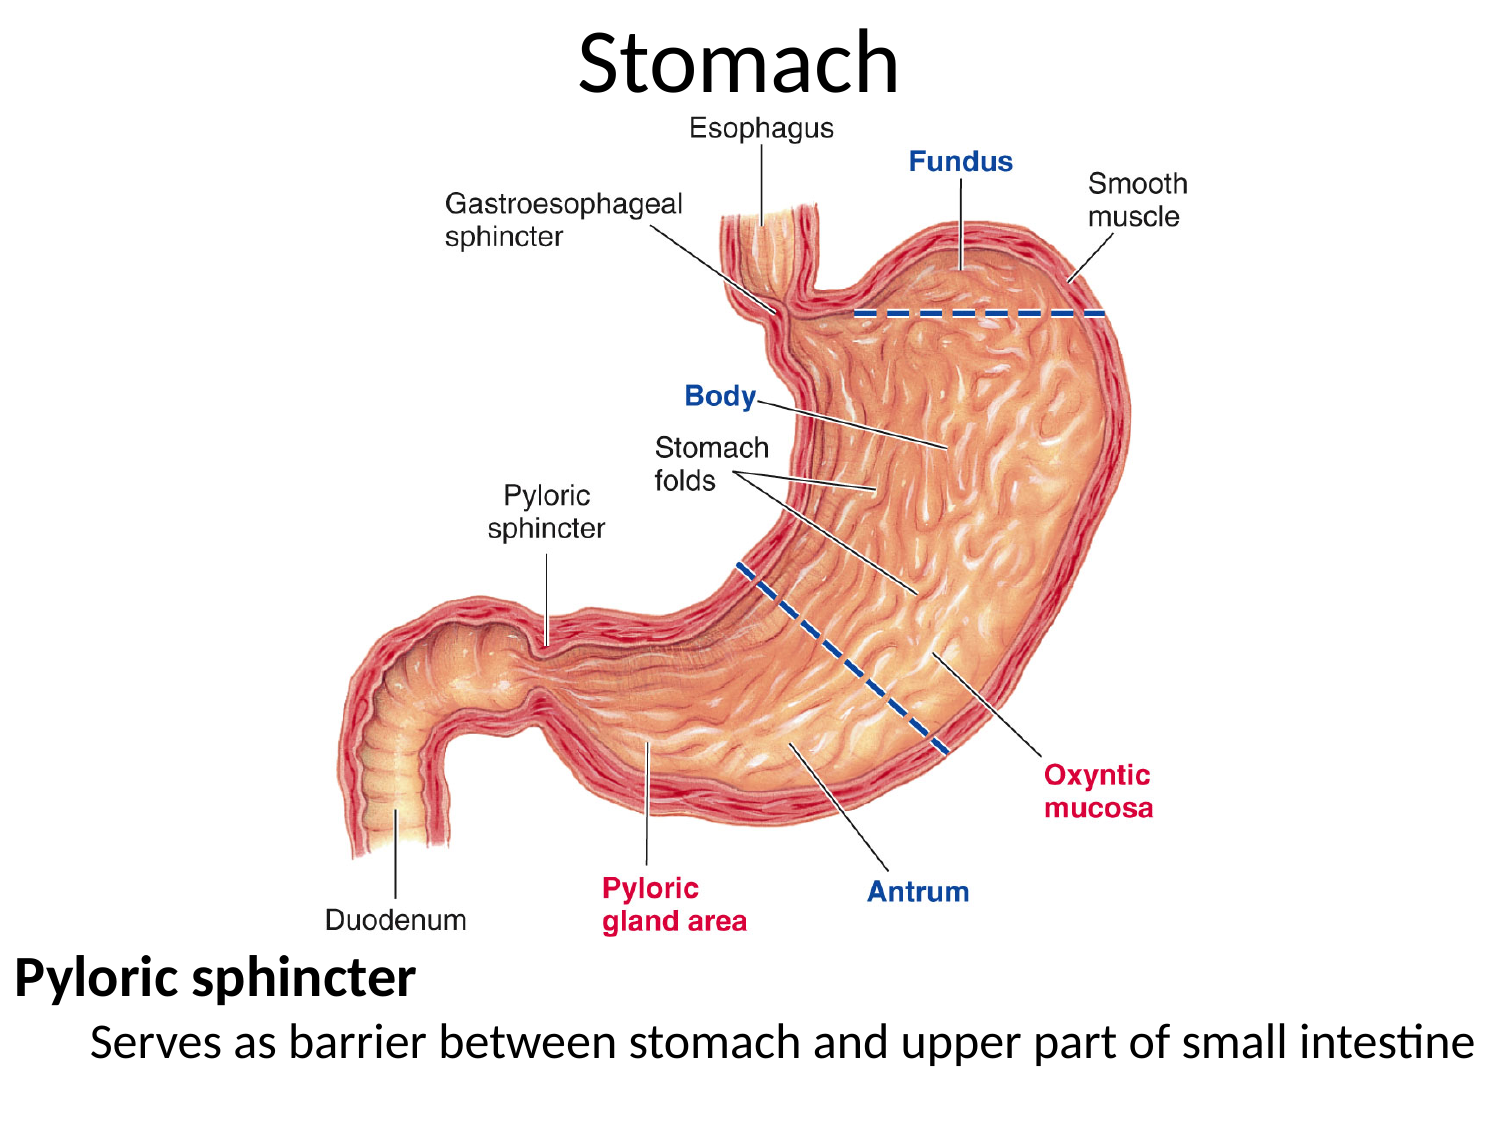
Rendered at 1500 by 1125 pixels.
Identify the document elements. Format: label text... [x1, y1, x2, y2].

title Stomach [75, 0, 1425, 150]
picture [324, 112, 1188, 937]
text_box Pyloric sphincter Serves as barrier between stomach and upper part of small intestine [0, 931, 1500, 1076]
